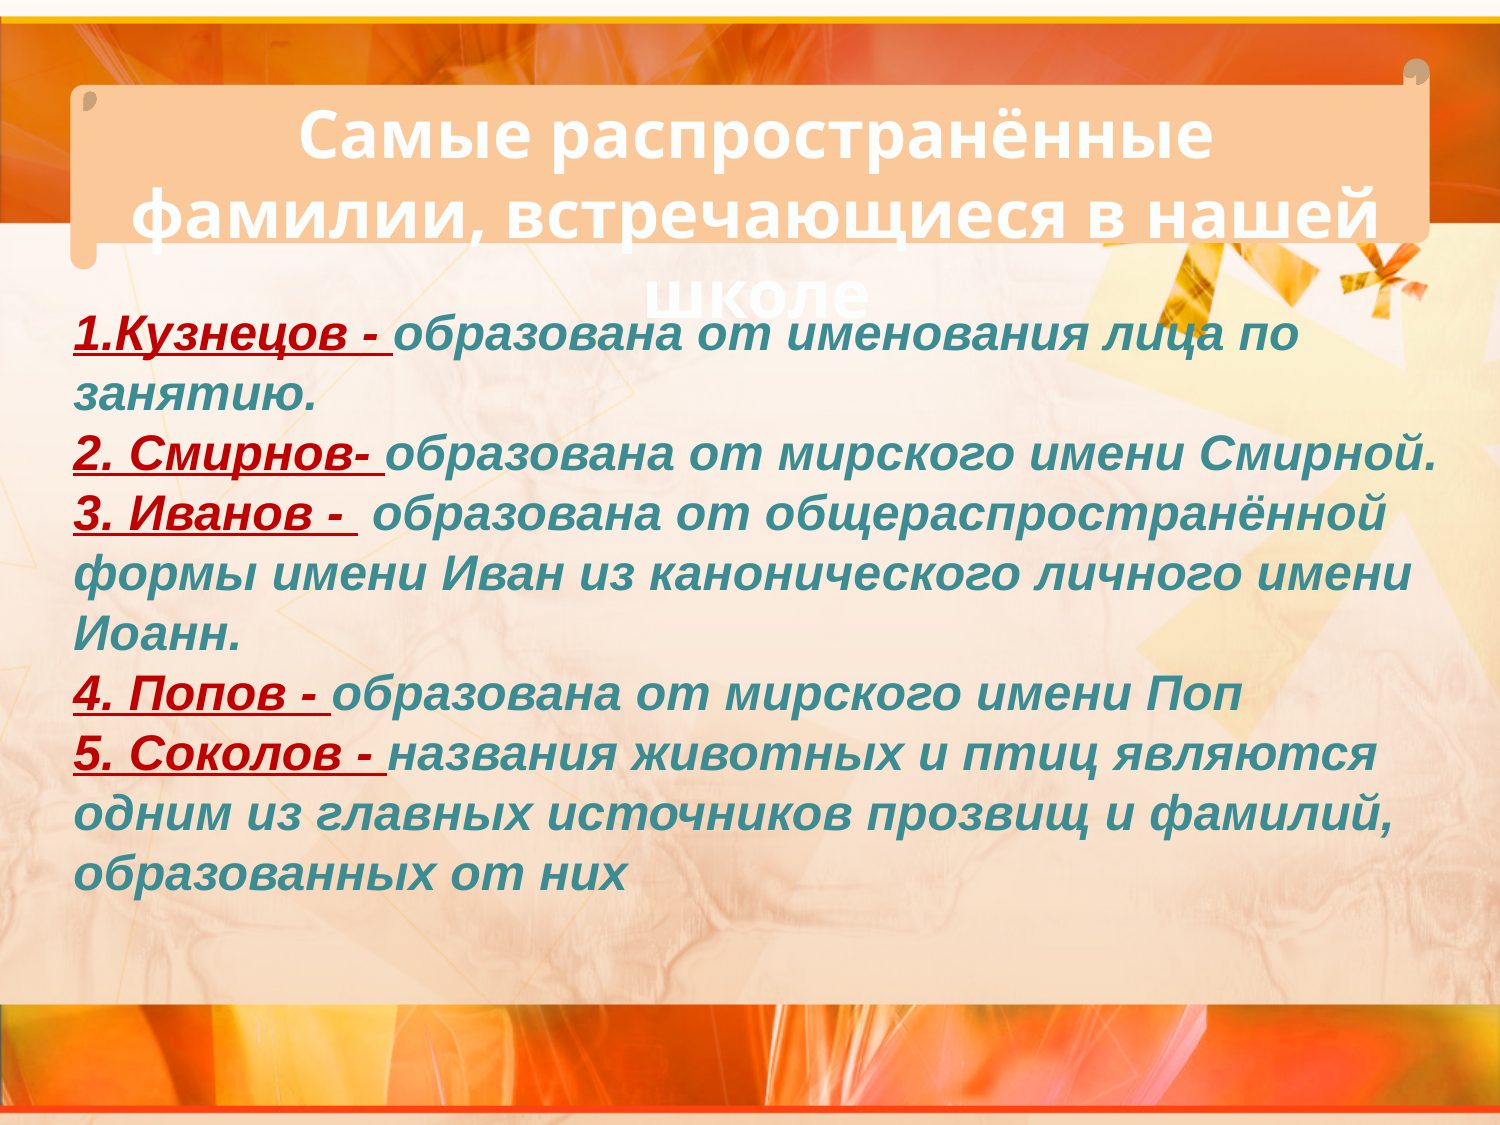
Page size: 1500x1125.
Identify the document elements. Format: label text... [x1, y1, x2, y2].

text_box Самые распространённые фамилии, встречающиеся в нашей школе [70, 58, 1430, 270]
picture [0, 0, 1500, 1125]
text_box 1.Кузнецов - образована от именования лица по занятию. 2. Смирнов- образована от мирского имени Смирной. 3. Иванов - образована от общераспространённой формы имени Иван из канонического личного имени Иоанн. 4. Попов - образована от мирского имени Поп 5. Соколов - названия животных и птиц являются одним из главных источников прозвищ и фамилий, образованных от них [58, 292, 1465, 908]
text_box [374, 246, 563, 416]
